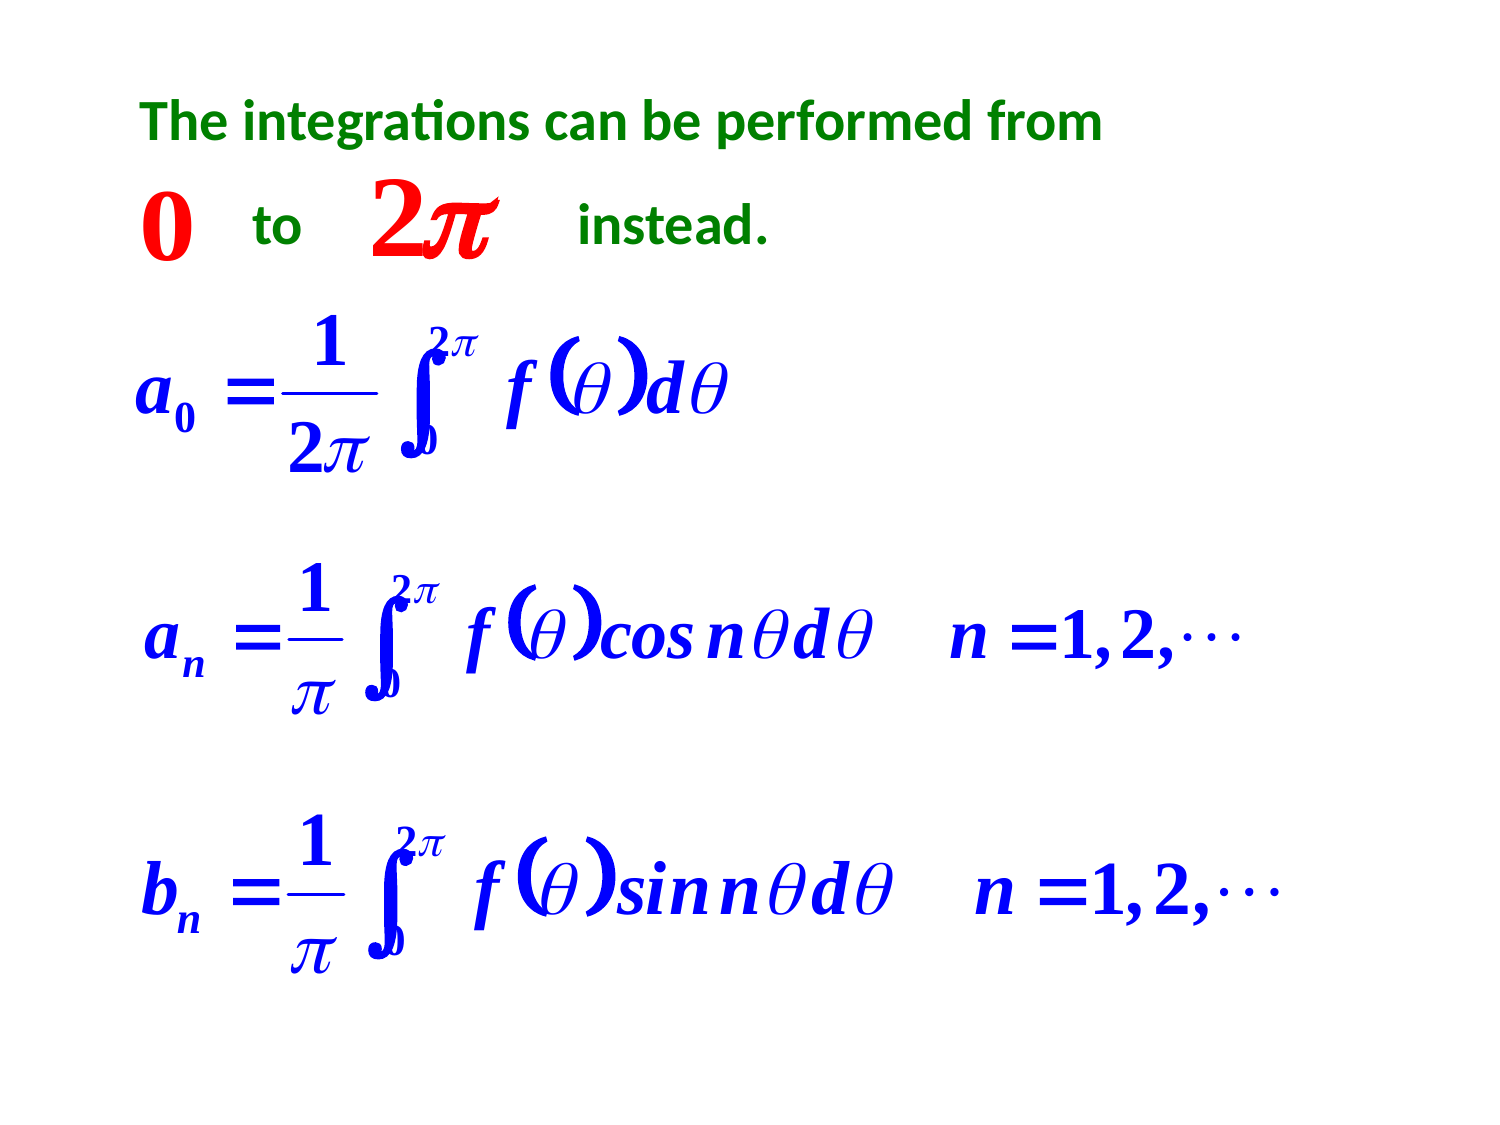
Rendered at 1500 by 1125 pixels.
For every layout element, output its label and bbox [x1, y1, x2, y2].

text_box [124, 287, 744, 486]
text_box [130, 787, 1294, 987]
text_box [134, 537, 1251, 728]
text_box [124, 74, 1363, 281]
